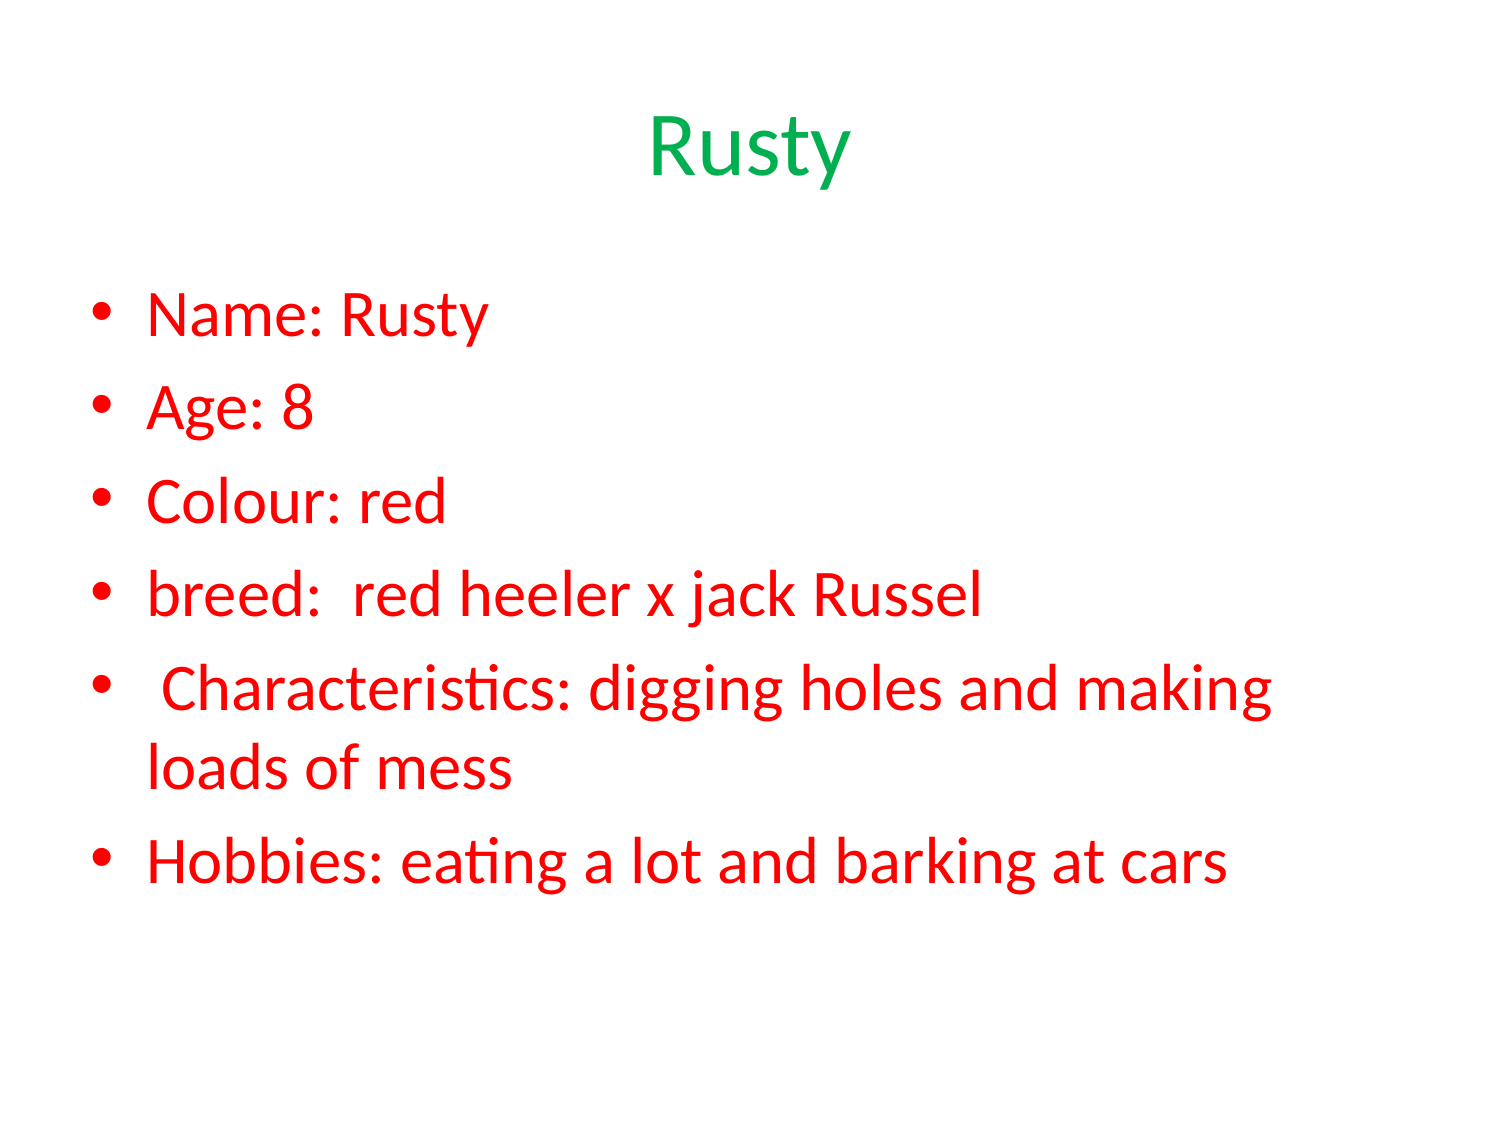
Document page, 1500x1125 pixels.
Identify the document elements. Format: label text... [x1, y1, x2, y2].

title Rusty [75, 45, 1425, 233]
list Name: Rusty Age: 8 Colour: red breed: red heeler x jack Russel Characteristics: digging holes and making loads of mess Hobbies: eating a lot and barking at cars [75, 262, 1425, 1005]
